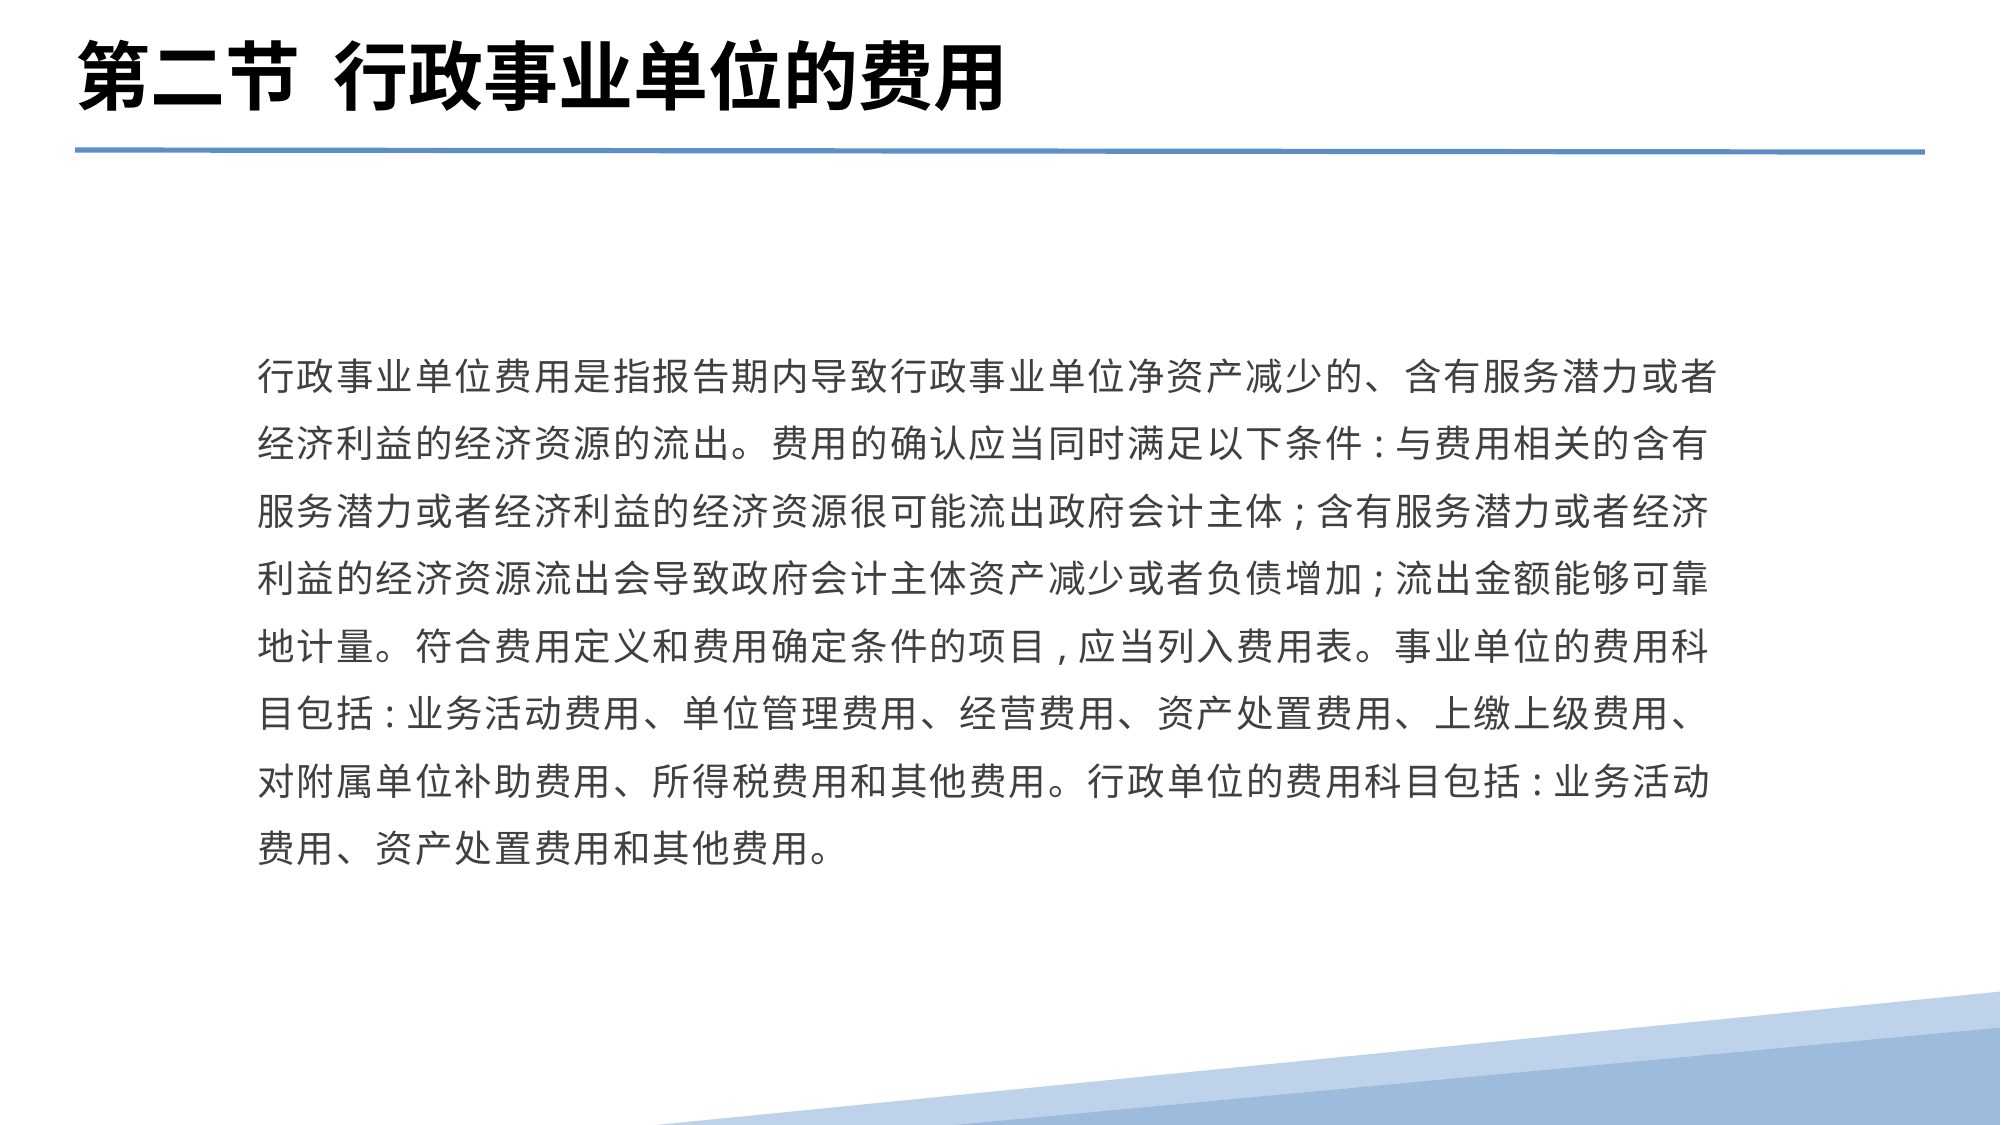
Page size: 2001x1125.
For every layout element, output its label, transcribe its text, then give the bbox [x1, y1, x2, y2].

text_box 行政事业单位费用是指报告期内导致行政事业单位净资产减少的、含有服务潜力或者经济利益的经济资源的流出。费用的确认应当同时满足以下条件:与费用相关的含有服务潜力或者经济利益的经济资源很可能流出政府会计主体;含有服务潜力或者经济利益的经济资源流出会导致政府会计主体资产减少或者负债增加;流出金额能够可靠地计量。符合费用定义和费用确定条件的项目,应当列入费用表。事业单位的费用科目包括:业务活动费用、单位管理费用、经营费用、资产处置费用、上缴上级费用、对附属单位补助费用、所得税费用和其他费用。行政单位的费用科目包括:业务活动费用、资产处置费用和其他费用。 [246, 208, 1743, 992]
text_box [656, 991, 2000, 1125]
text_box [74, 149, 1925, 153]
text_box 第二节 行政事业单位的费用 [75, 24, 1925, 125]
